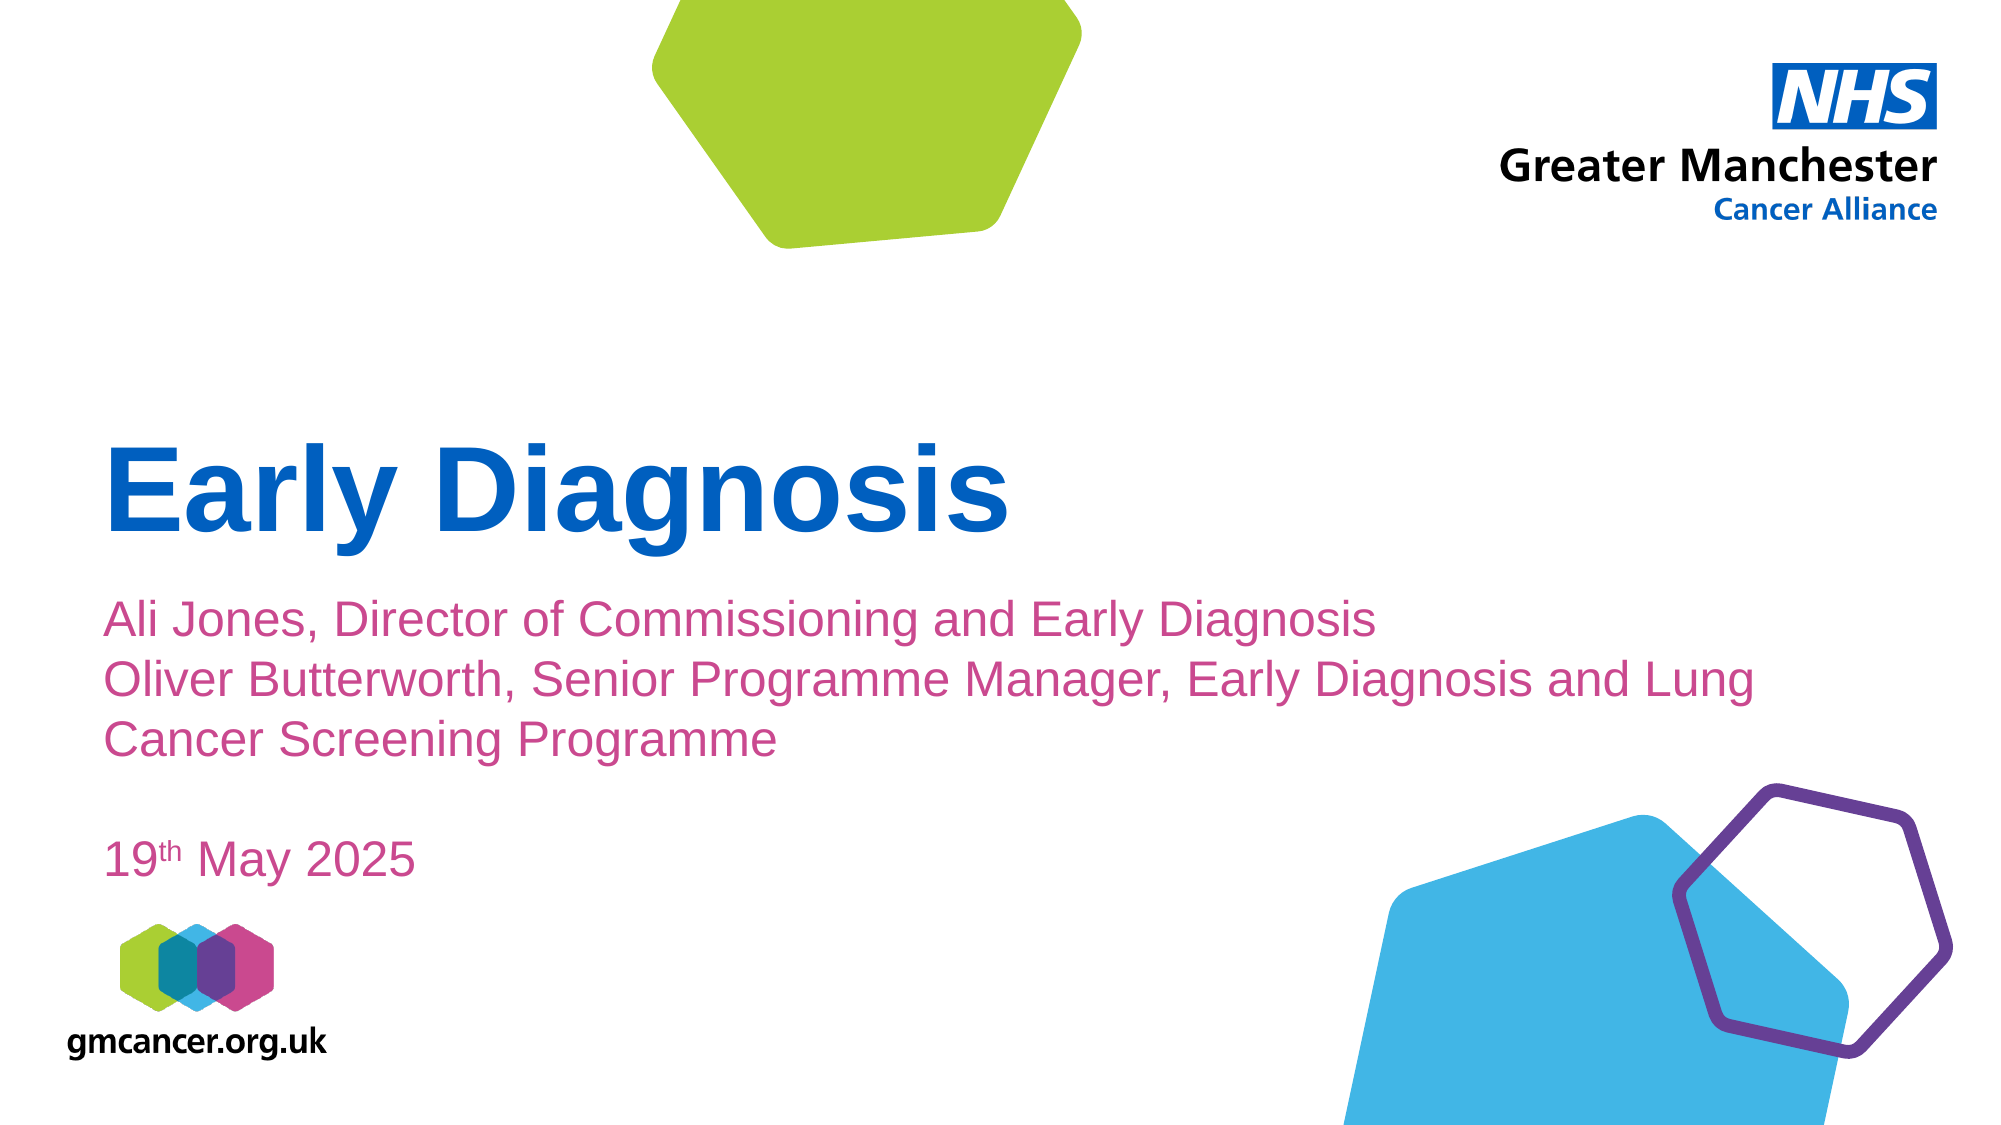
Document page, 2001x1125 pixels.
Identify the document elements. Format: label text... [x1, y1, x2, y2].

list Early Diagnosis [88, 403, 1957, 563]
list Ali Jones, Director of Commissioning and Early Diagnosis Oliver Butterworth, Senior Programme Manager, Early Diagnosis and Lung Cancer Screening Programme 19th May 2025 [88, 579, 1797, 1014]
picture [1500, 63, 1937, 220]
picture [66, 923, 327, 1062]
